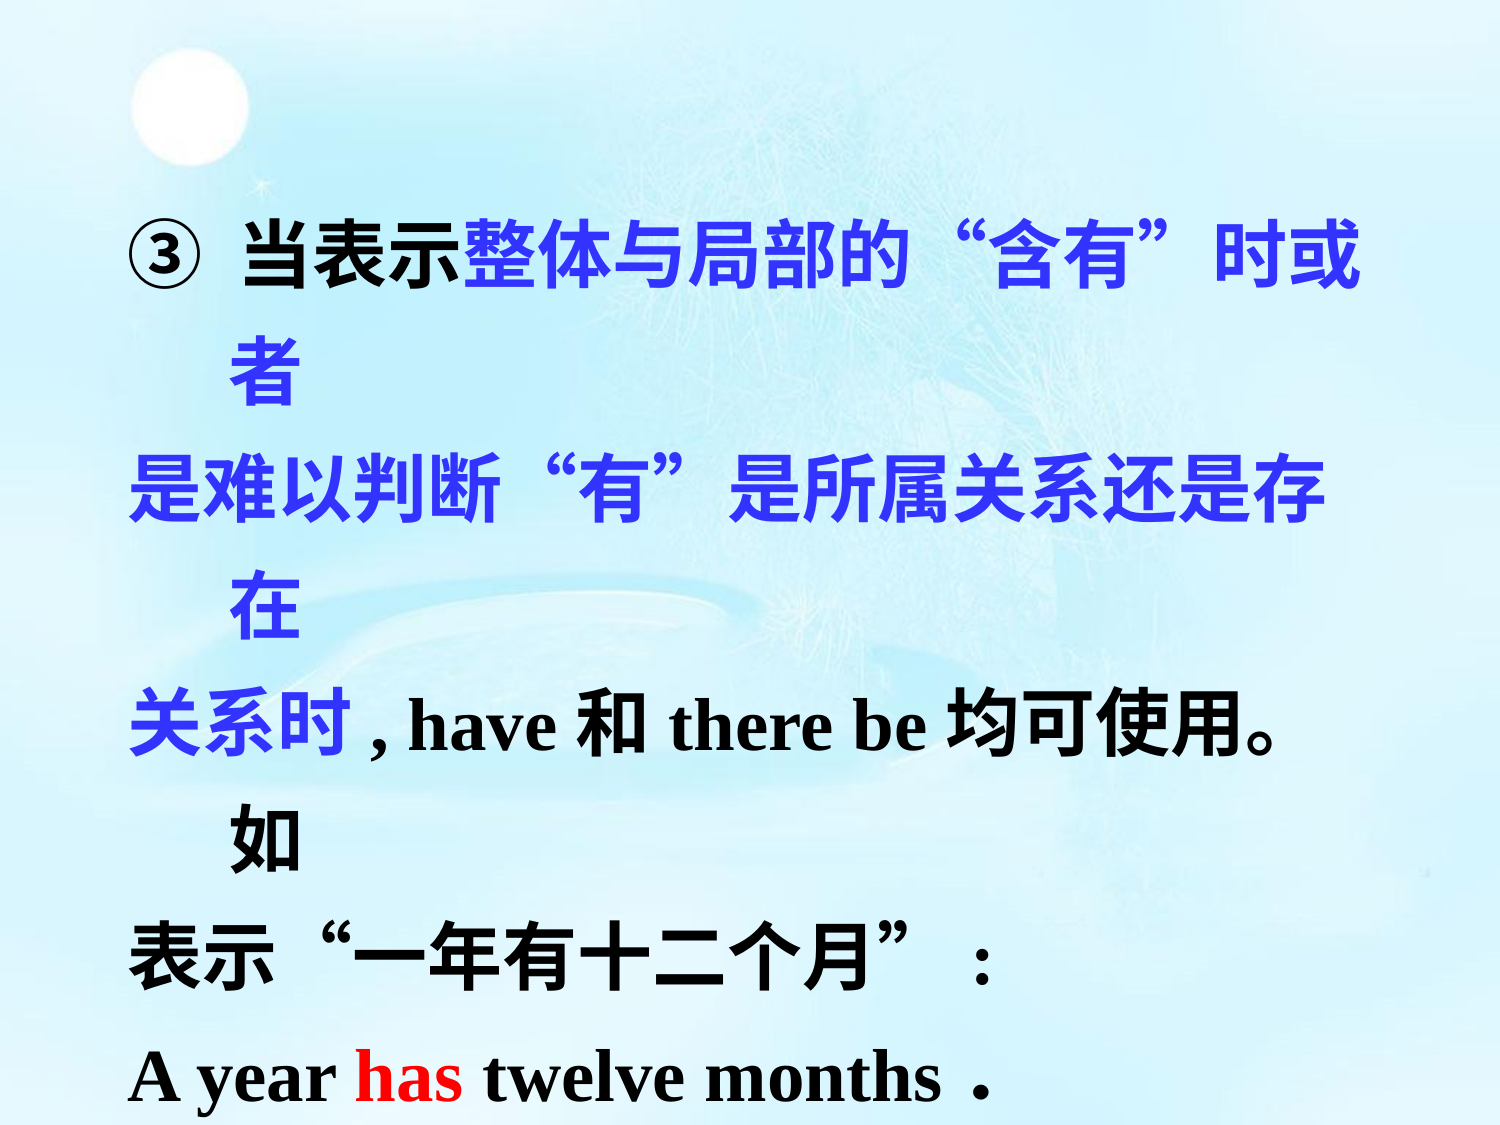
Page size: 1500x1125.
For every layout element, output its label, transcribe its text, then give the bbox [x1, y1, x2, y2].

list ③ 当表示整体与局部的“含有”时或者 是难以判断“有”是所属关系还是存在 关系时, have和there be均可使用。如 表示“一年有十二个月”: A year has twelve months． There are twelve months in a year. [112, 172, 1390, 929]
picture [0, 0, 1500, 1125]
